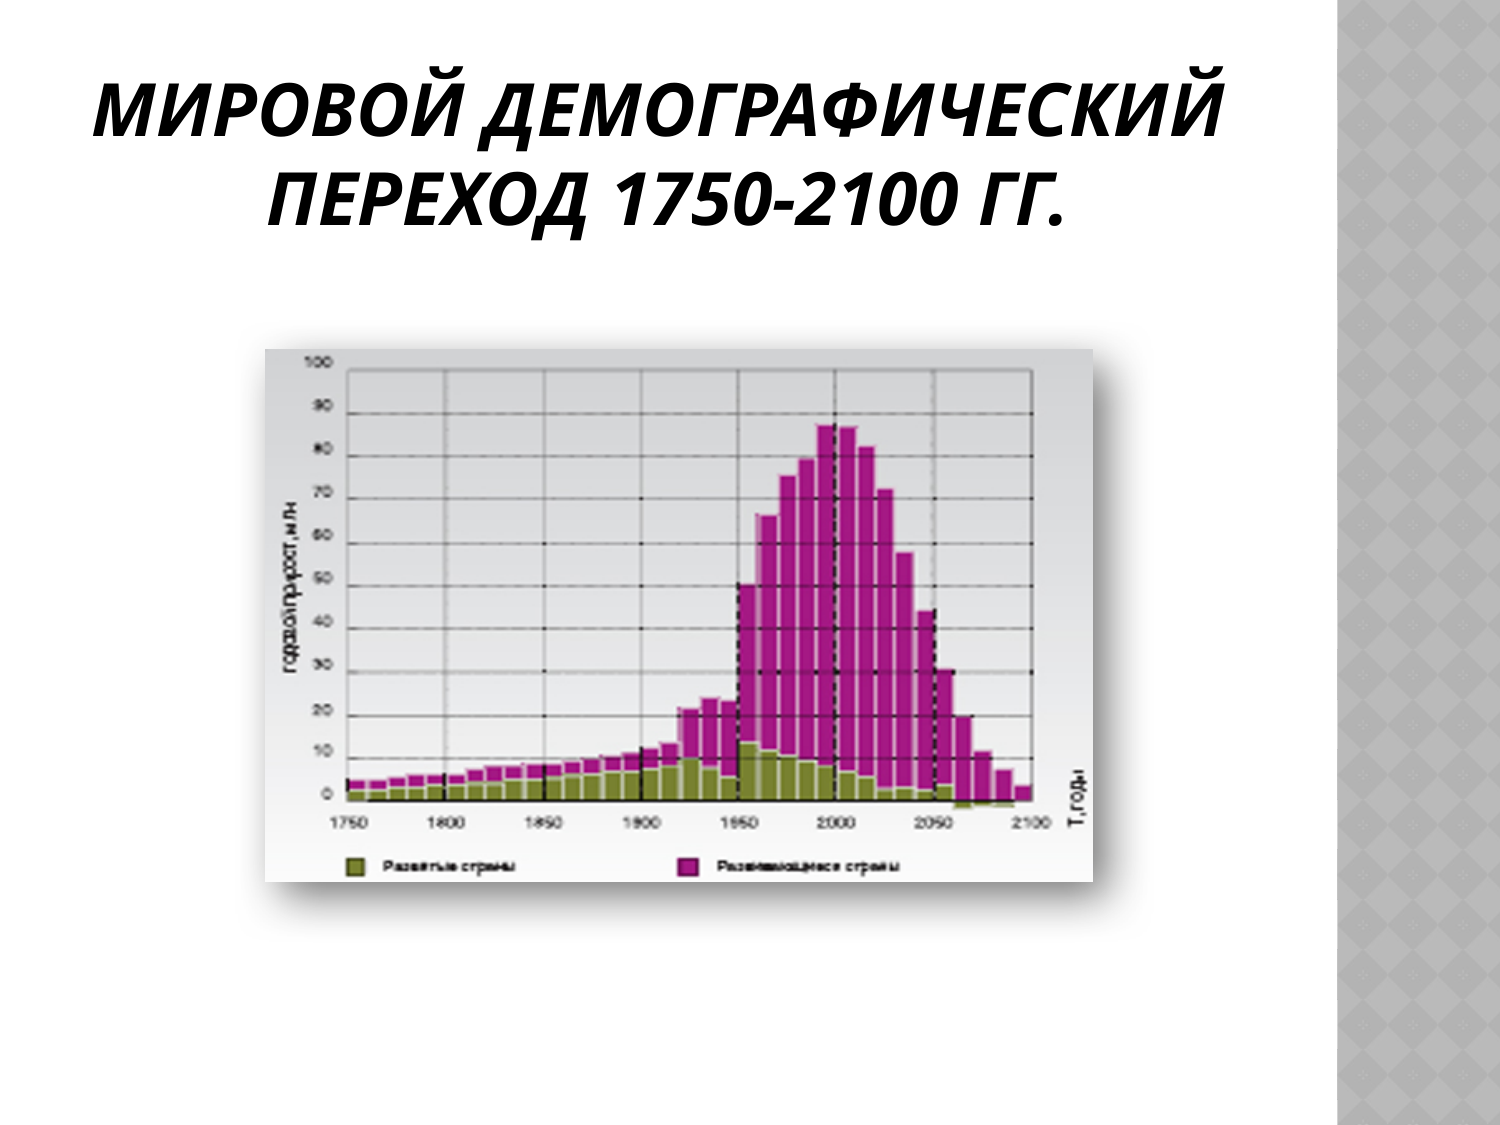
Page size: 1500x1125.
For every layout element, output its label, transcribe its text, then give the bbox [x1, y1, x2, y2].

title Мировой демографический переход 1750-2100 гг. [75, 52, 1263, 240]
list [265, 349, 1093, 882]
